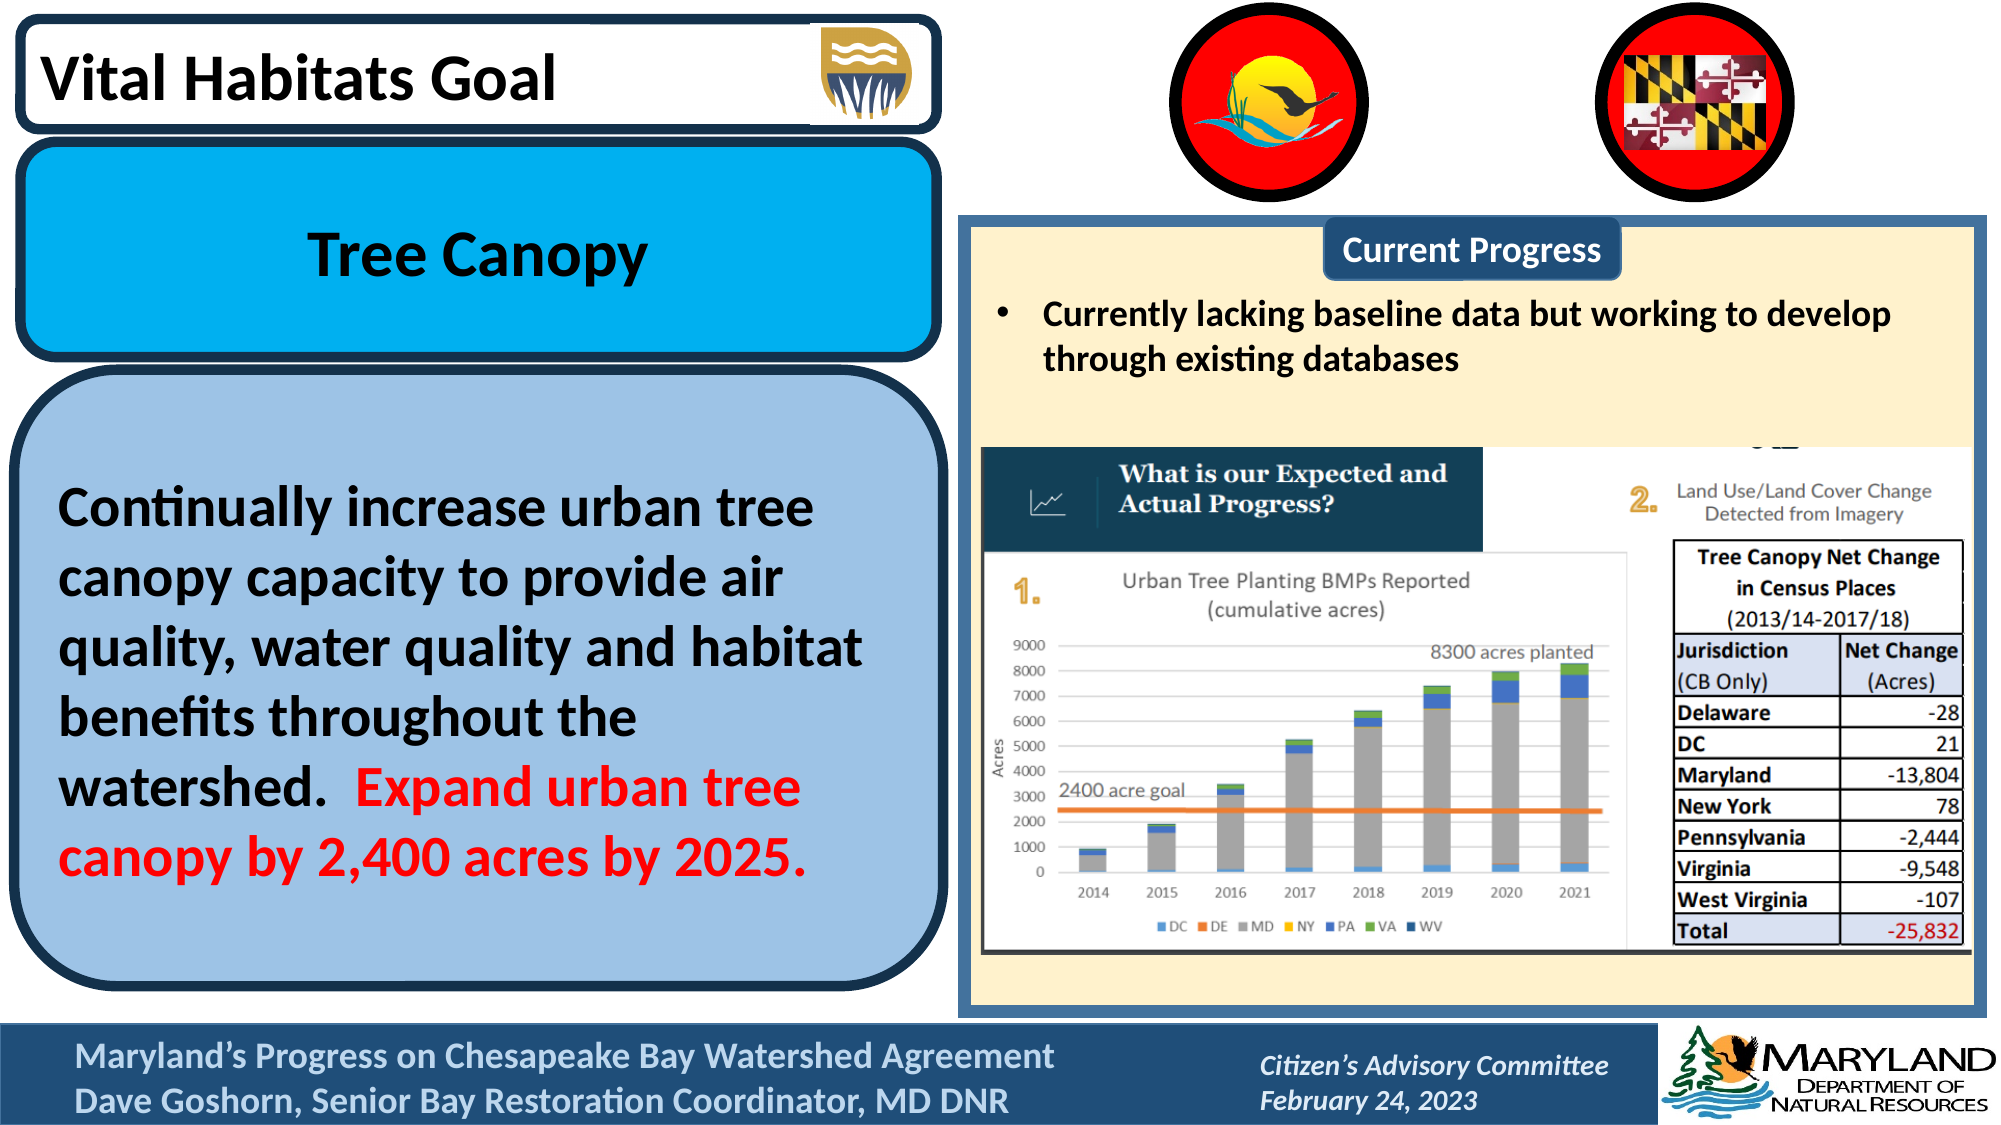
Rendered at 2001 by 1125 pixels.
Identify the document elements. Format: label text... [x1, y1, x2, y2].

text_box Tree Canopy [19, 140, 938, 359]
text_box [0, 1021, 2000, 1125]
picture [980, 447, 1972, 955]
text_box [1175, 8, 1363, 196]
text_box Vital Habitats Goal [19, 17, 938, 131]
text_box Continually increase urban tree canopy capacity to provide air quality, water quality and habitat benefits throughout the watershed. Expand urban tree canopy by 2,400 acres by 2025. [13, 368, 945, 988]
picture [809, 23, 919, 125]
text_box s [963, 220, 1981, 1012]
text_box Currently lacking baseline data but working to develop through existing databases [981, 282, 1963, 387]
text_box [1601, 8, 1789, 196]
text_box Current Progress [1322, 215, 1622, 281]
